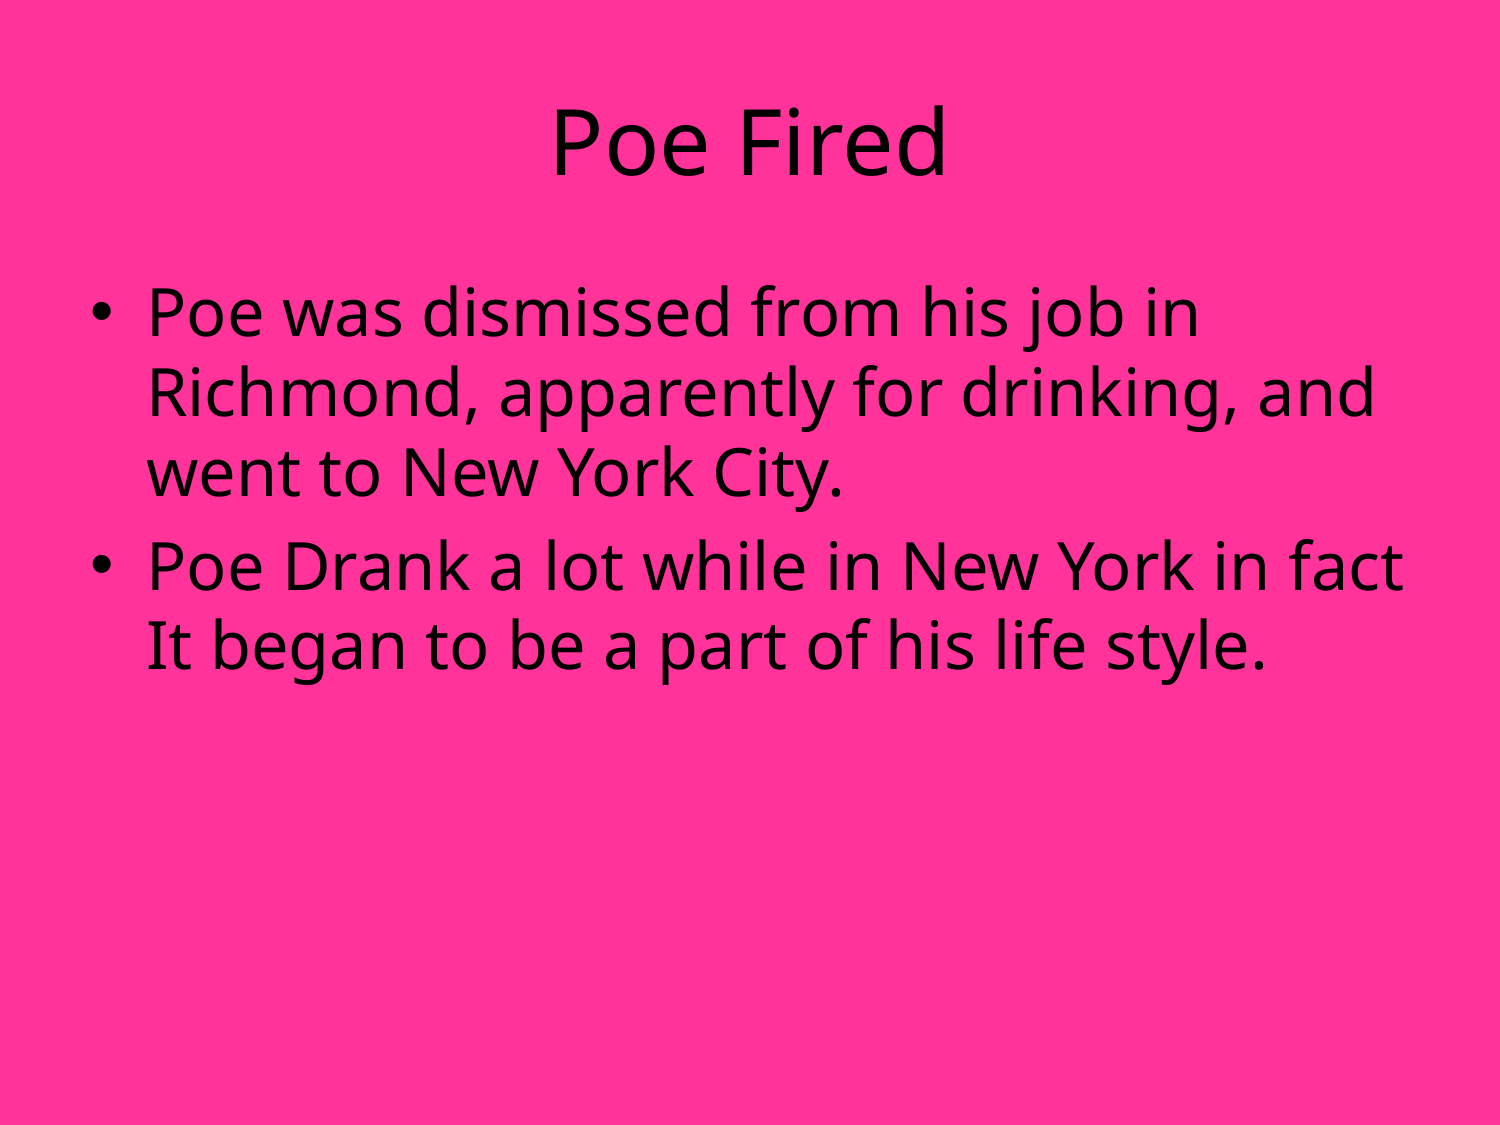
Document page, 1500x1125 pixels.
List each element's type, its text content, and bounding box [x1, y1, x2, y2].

list Poe was dismissed from his job in Richmond, apparently for drinking, and went to New York City. Poe Drank a lot while in New York in fact It began to be a part of his life style. [75, 262, 1425, 1005]
title Poe Fired [75, 45, 1425, 233]
